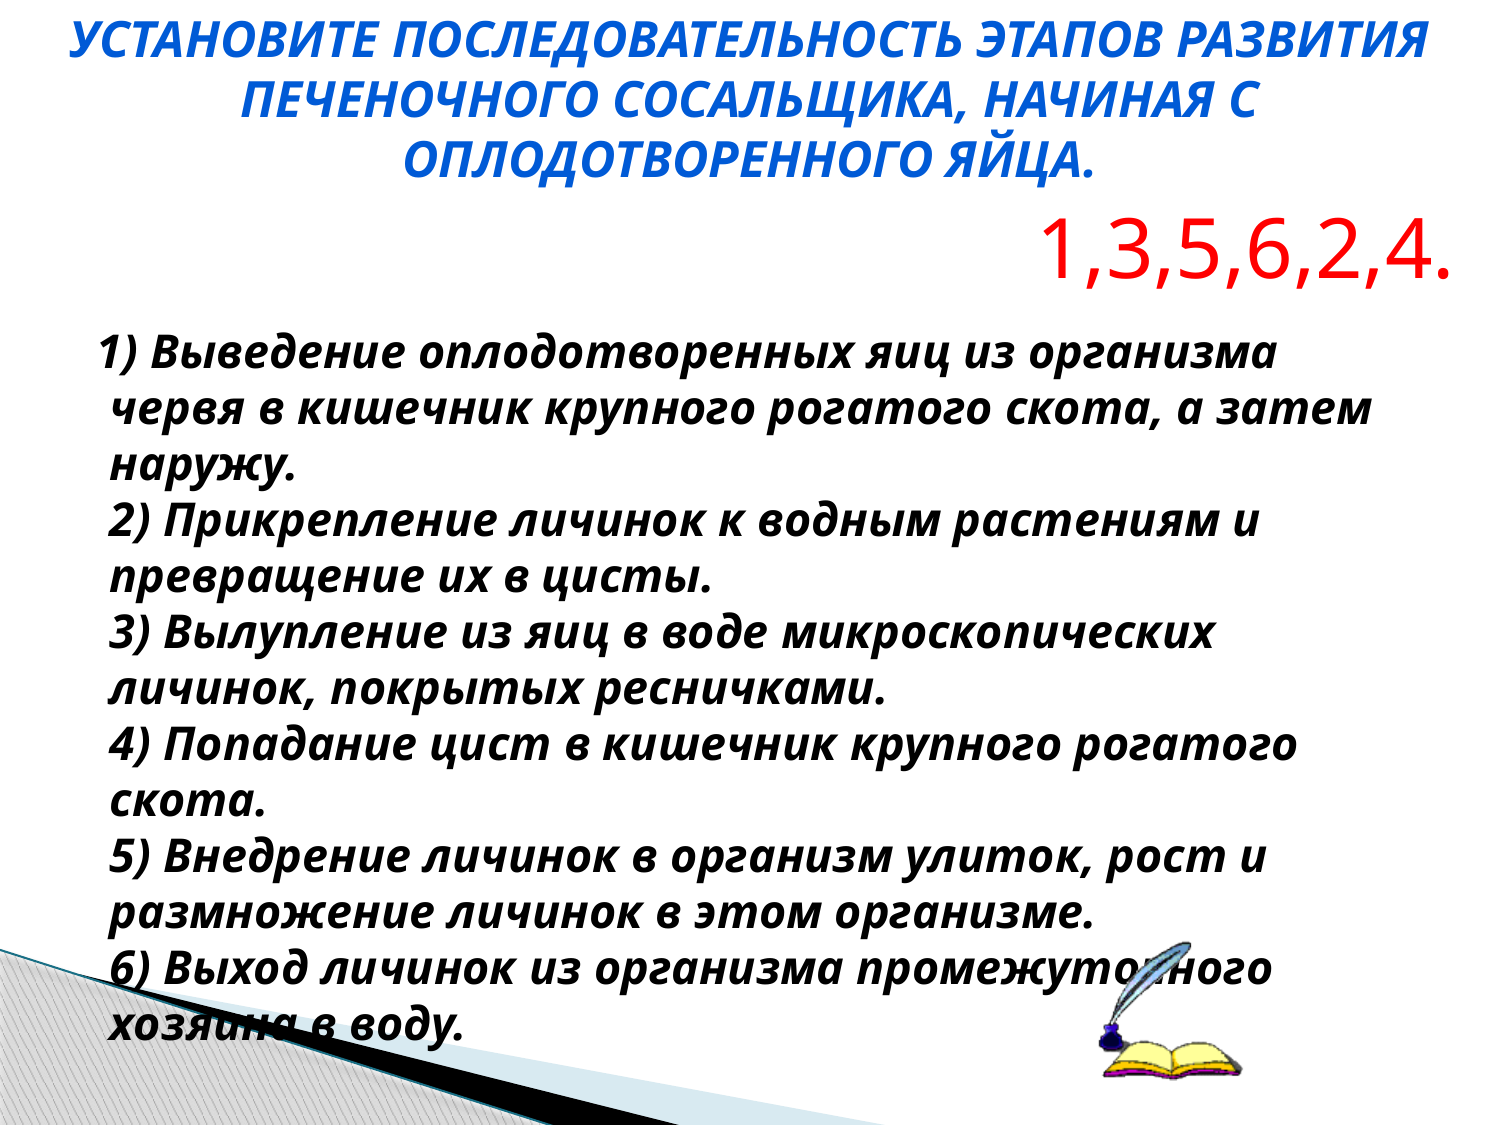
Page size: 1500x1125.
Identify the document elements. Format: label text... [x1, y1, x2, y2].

text_box Установите последовательность этапов развития печеночного сосальщика, начиная с оплодотворенного яйца. [0, 0, 1500, 195]
list 1) Выведение оплодотворенных яиц из организма червя в кишечник крупного рогатого скота, а затем наружу. 2) Прикрепление личинок к водным растениям и превращение их в цисты. 3) Вылупление из яиц в воде микроскопических личинок, покрытых ресничками. 4) Попадание цист в кишечник крупного рогатого скота. 5) Внедрение личинок в организм улиток, рост и размножение личинок в этом организме. 6) Выход личинок из организма промежуточного хозяина в воду. [41, 314, 1425, 1059]
picture [1080, 916, 1256, 1082]
text_box 1,3,5,6,2,4. [1021, 187, 1471, 303]
